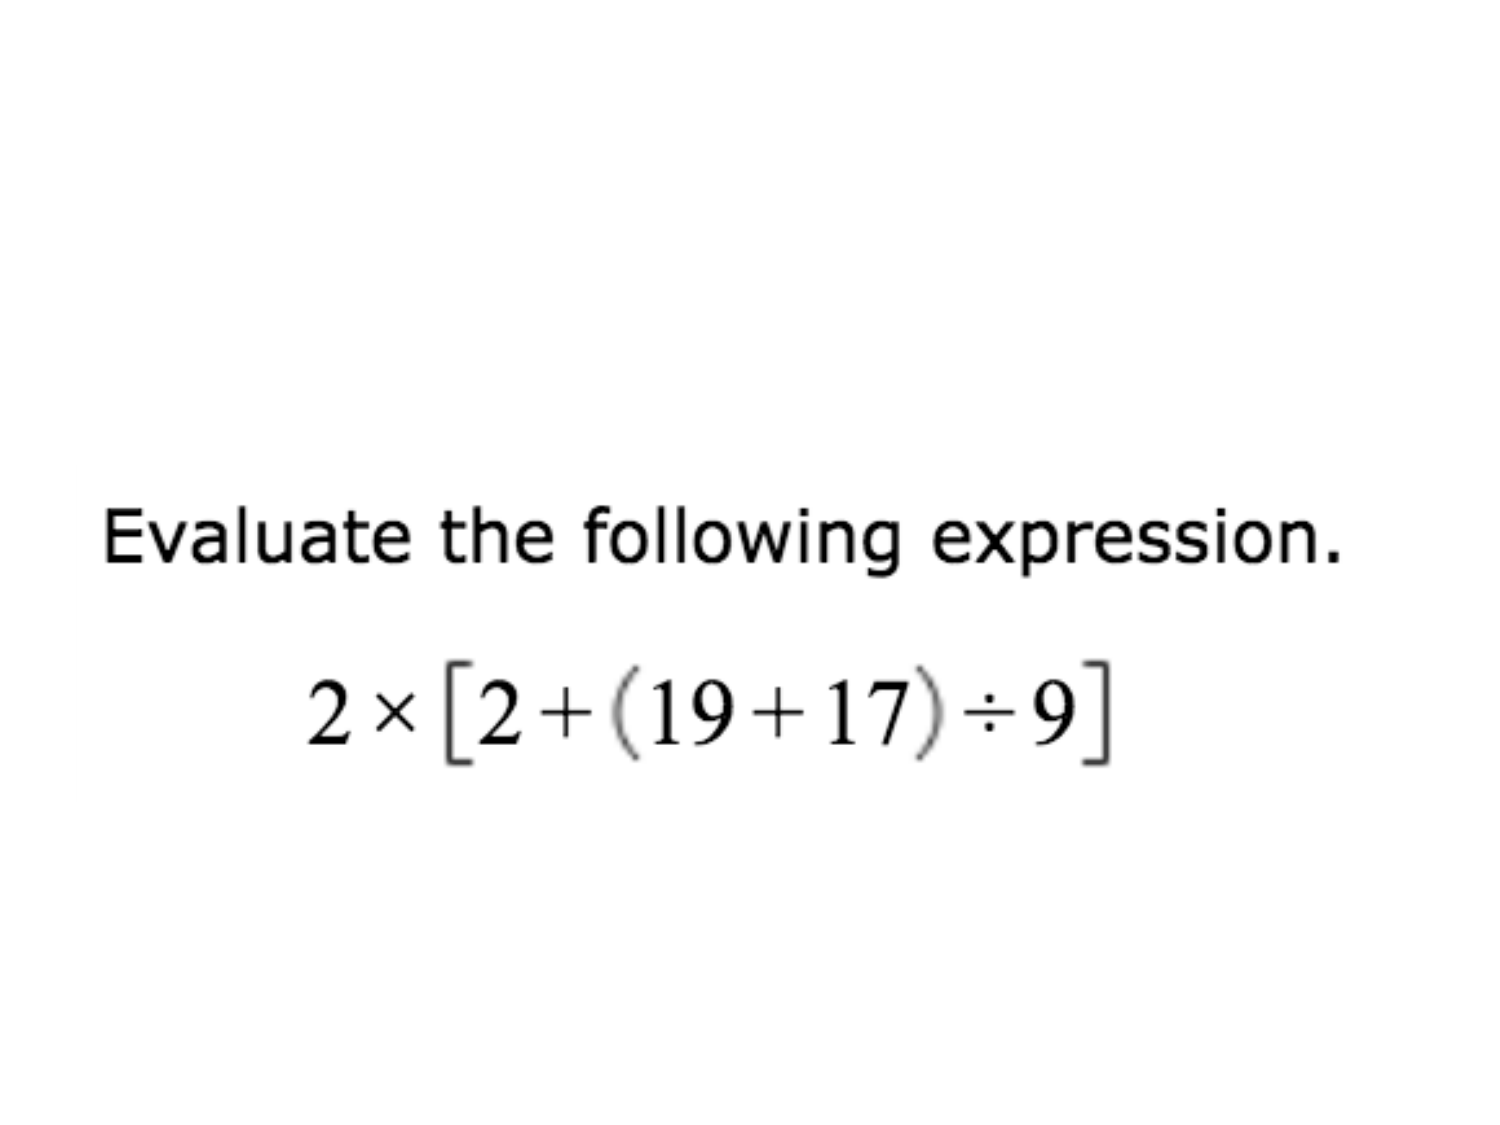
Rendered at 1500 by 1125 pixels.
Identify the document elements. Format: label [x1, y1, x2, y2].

list [74, 262, 1426, 1006]
